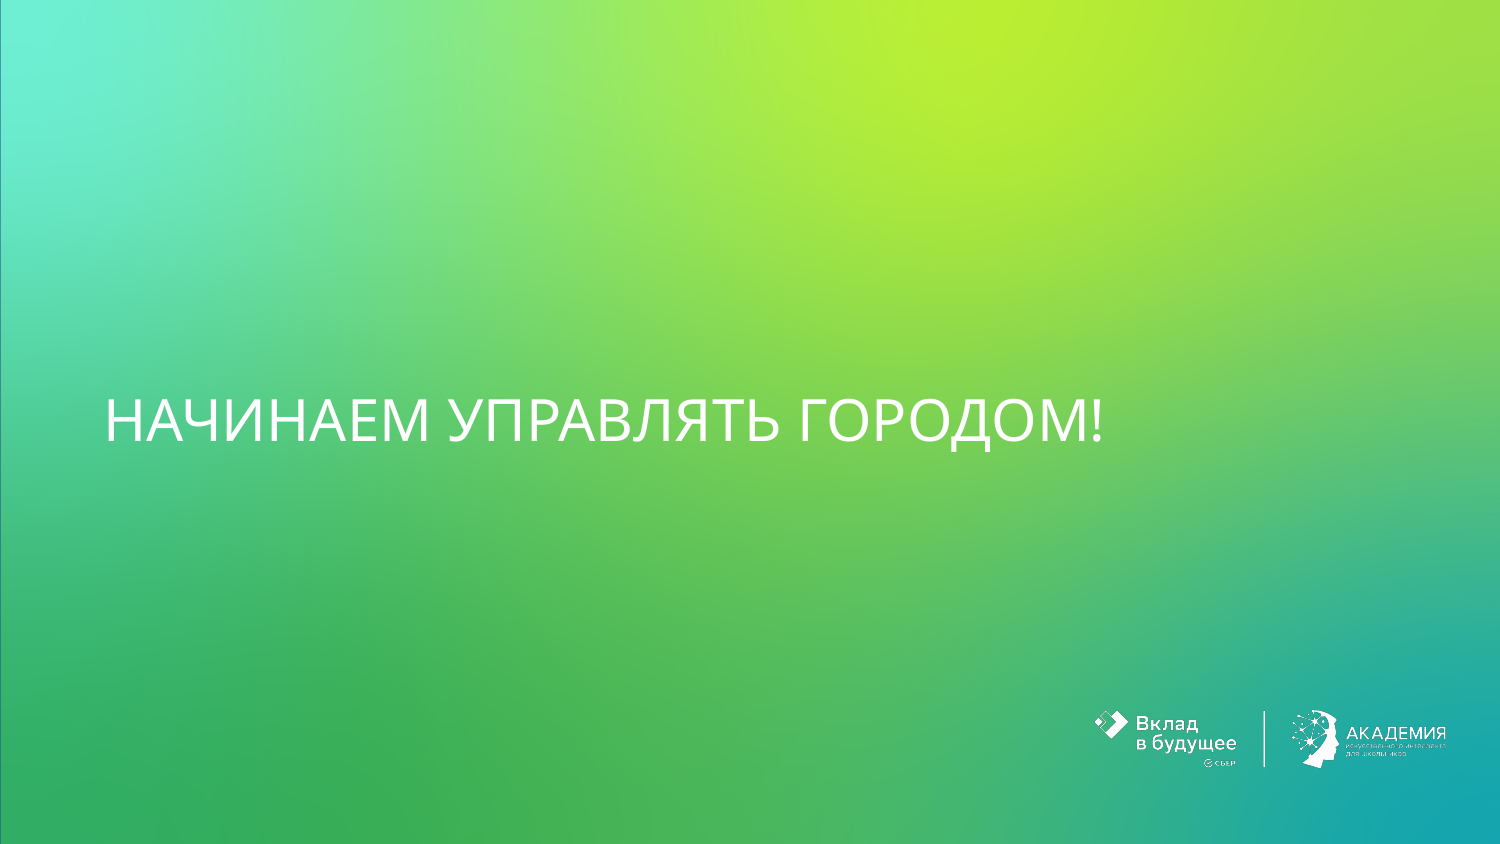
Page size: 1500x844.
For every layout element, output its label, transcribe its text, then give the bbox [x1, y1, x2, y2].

title НАЧИНАЕМ УПРАВЛЯТЬ ГОРОДОМ! [96, 375, 1181, 456]
picture [0, 0, 1500, 844]
